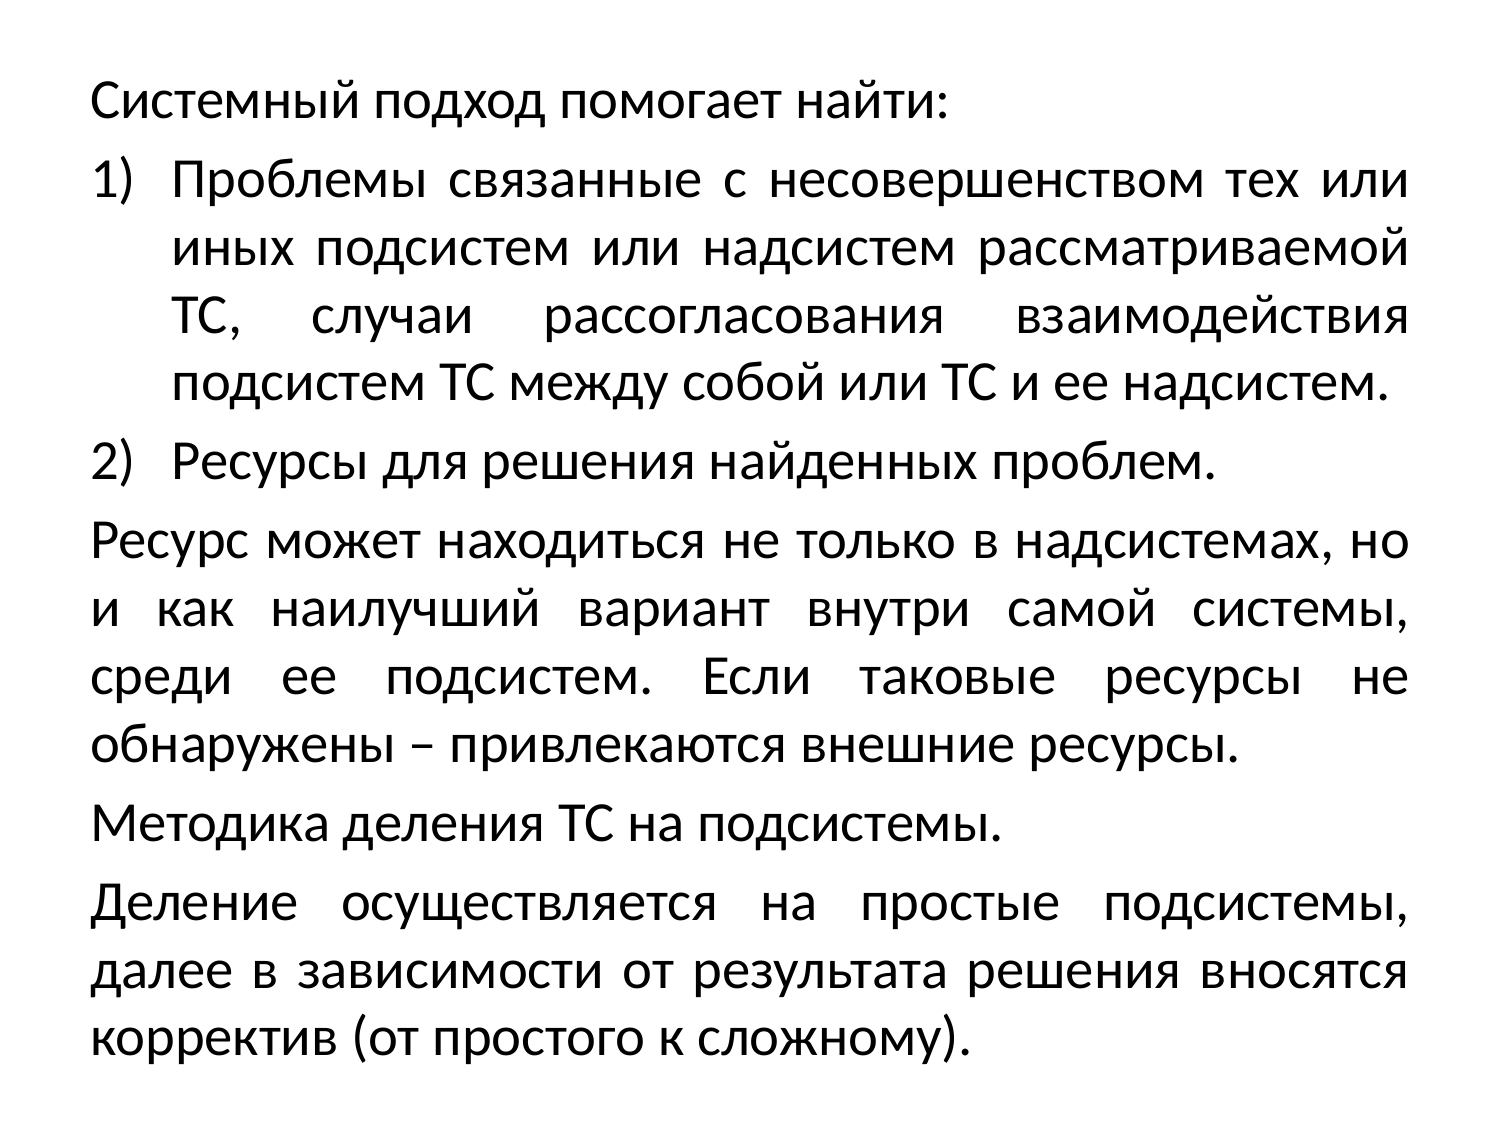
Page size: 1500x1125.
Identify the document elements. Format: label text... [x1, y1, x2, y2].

list Системный подход помогает найти: Проблемы связанные с несовершенством тех или иных подсистем или надсистем рассматриваемой ТС, случаи рассогласования взаимодействия подсистем ТС между собой или ТС и ее надсистем. Ресурсы для решения найденных проблем. Ресурс может находиться не только в надсистемах, но и как наилучший вариант внутри самой системы, среди ее подсистем. Если таковые ресурсы не обнаружены – привлекаются внешние ресурсы. Методика деления ТС на подсистемы. Деление осуществляется на простые подсистемы, далее в зависимости от результата решения вносятся корректив (от простого к сложному). [75, 54, 1425, 1094]
